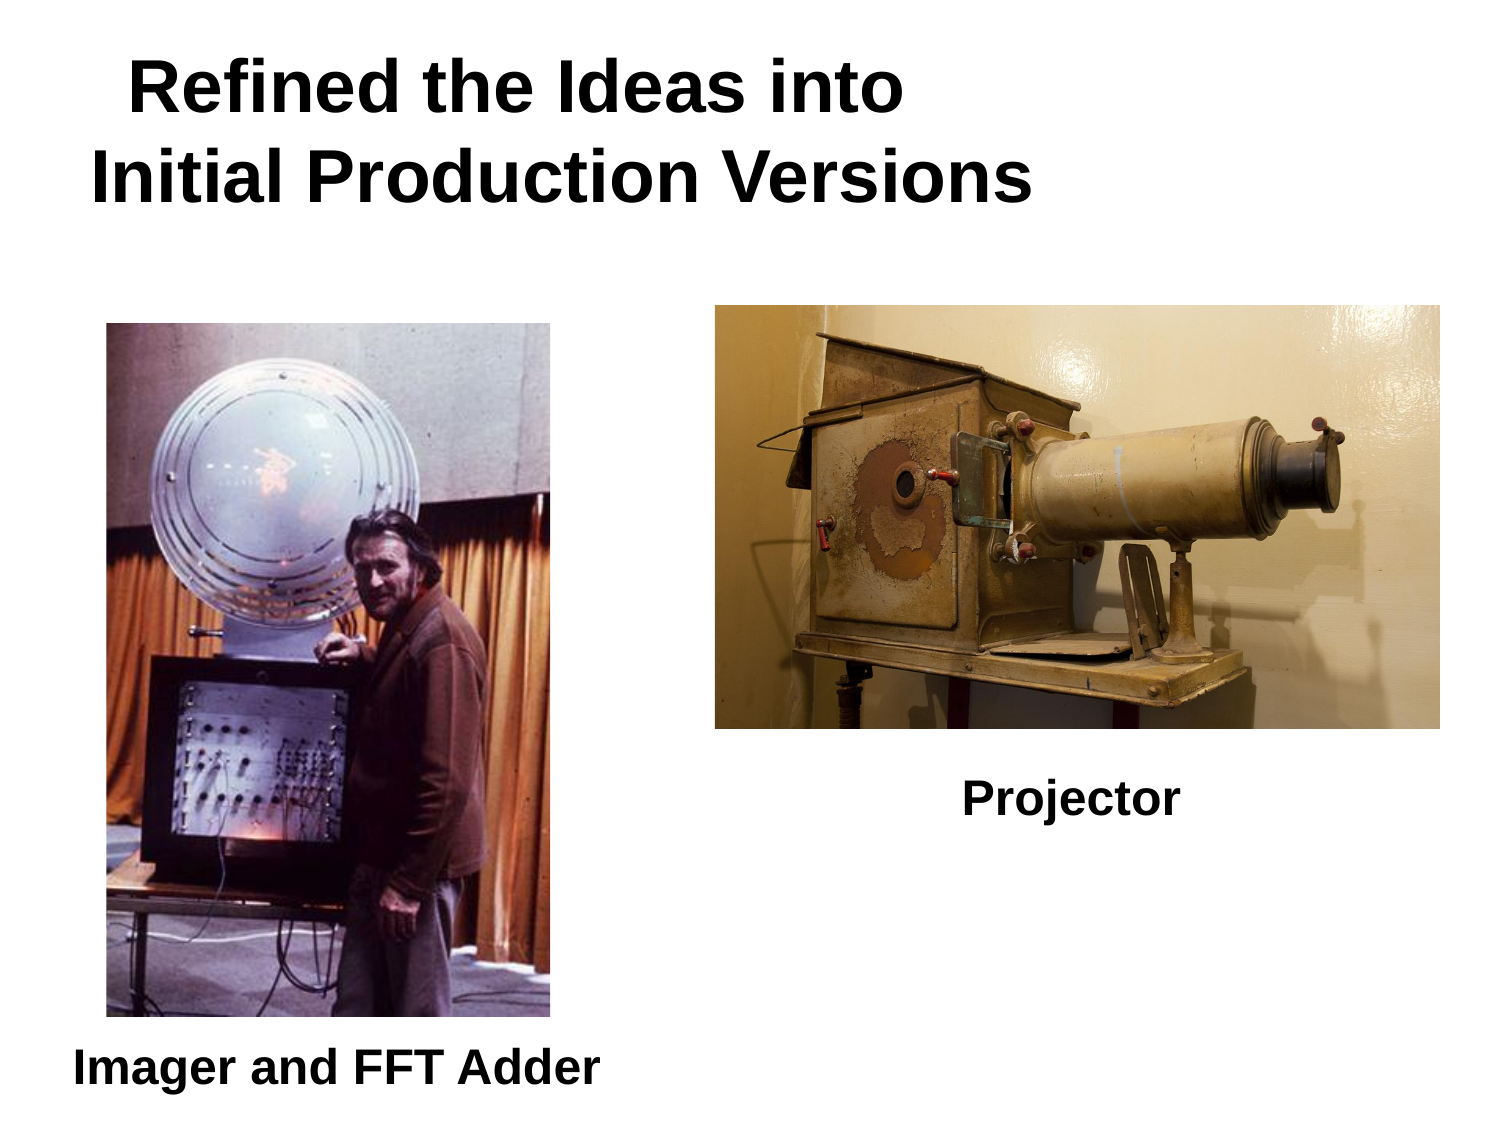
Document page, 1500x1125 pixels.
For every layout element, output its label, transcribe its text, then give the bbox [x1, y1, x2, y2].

text_box [106, 323, 551, 1017]
text_box Projector [946, 750, 1409, 821]
text_box [714, 305, 1441, 729]
title Refined the Ideas into Initial Production Versions [75, 45, 1425, 233]
text_box Imager and FFT Adder [57, 1019, 665, 1120]
